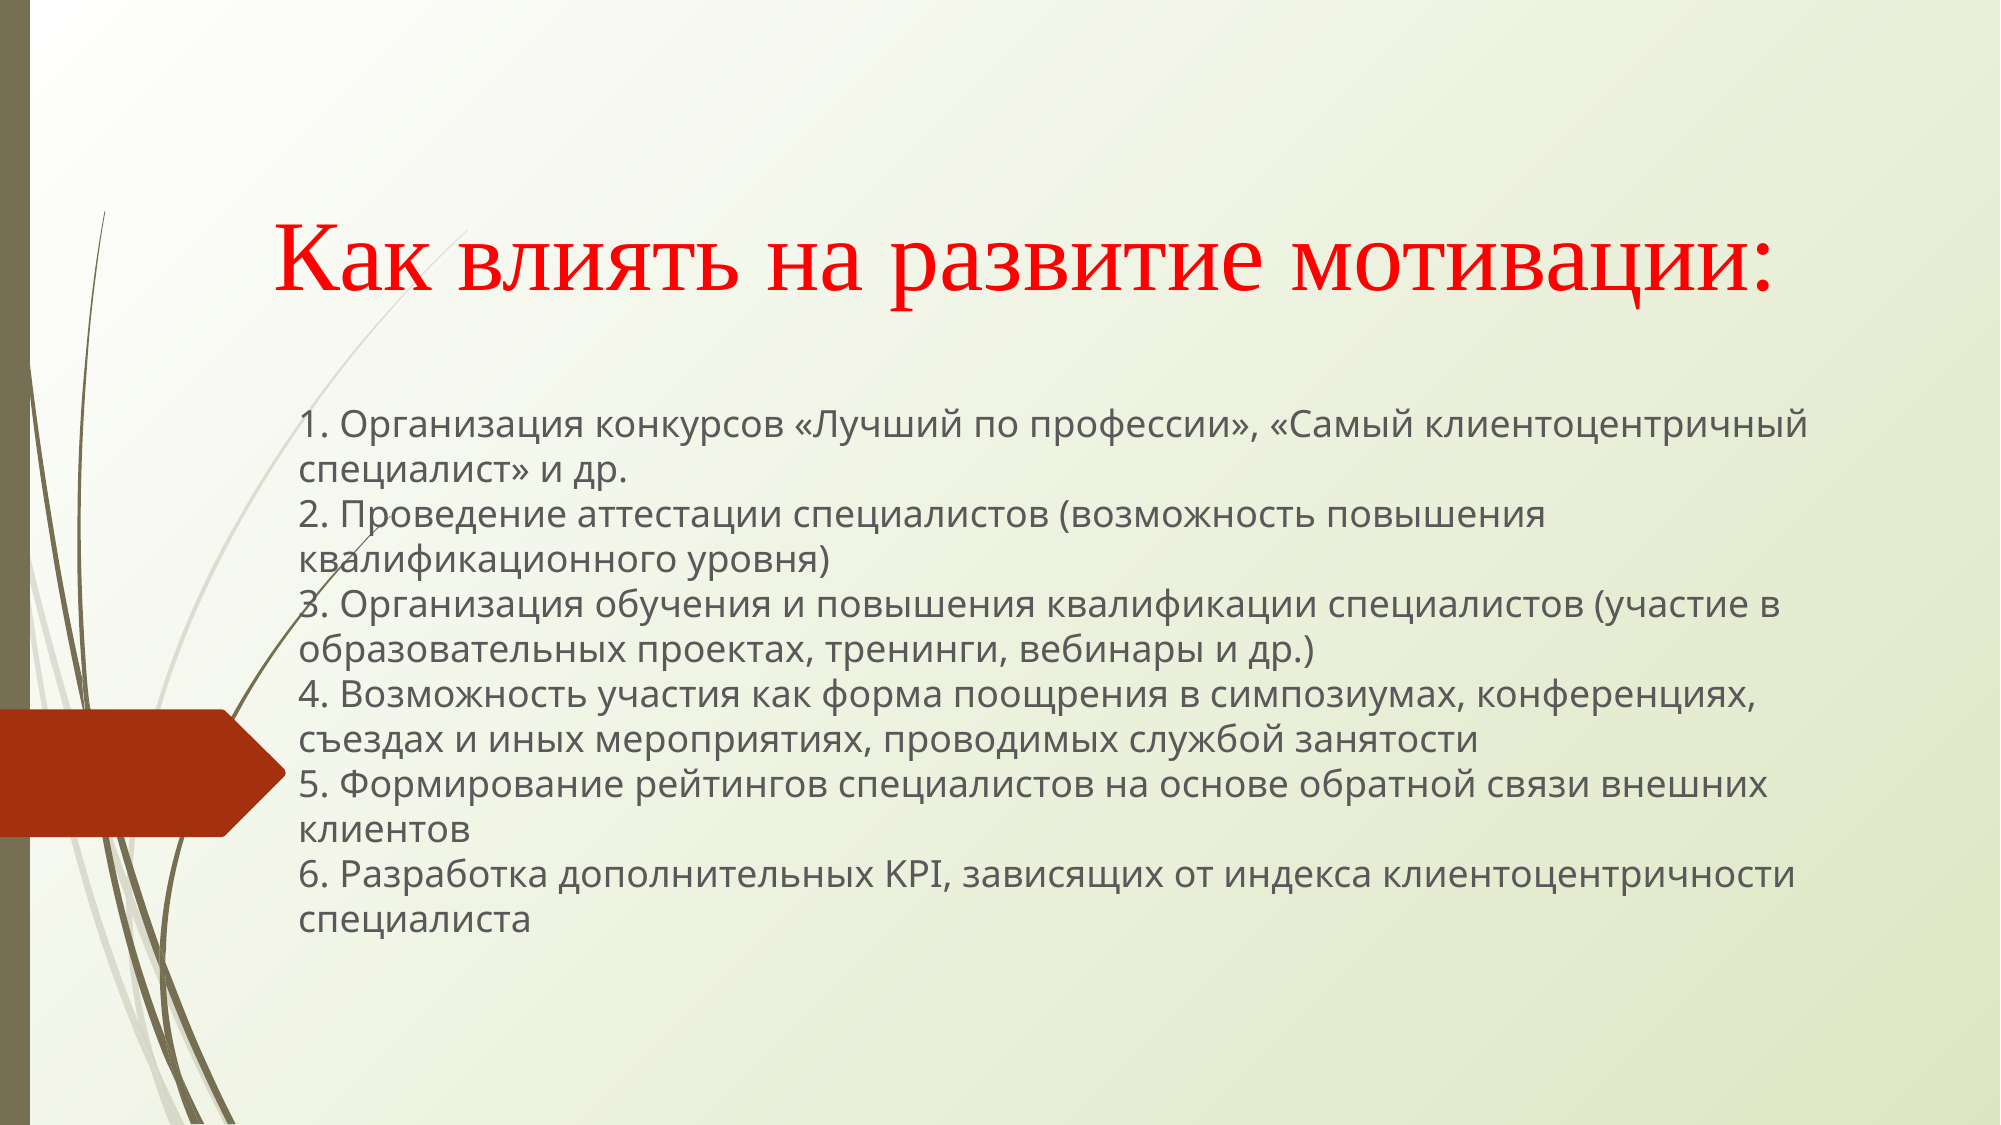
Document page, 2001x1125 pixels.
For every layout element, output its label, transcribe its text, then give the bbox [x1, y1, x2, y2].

subtitle 1. Организация конкурсов «Лучший по профессии», «Самый клиентоцентричный специалист» и др. 2. Проведение аттестации специалистов (возможность повышения квалификационного уровня) 3. Организация обучения и повышения квалификации специалистов (участие в образовательных проектах, тренинги, вебинары и др.) 4. Возможность участия как форма поощрения в симпозиумах, конференциях, съездах и иных мероприятиях, проводимых службой занятости 5. Формирование рейтингов специалистов на основе обратной связи внешних клиентов 6. Разработка дополнительных KPI, зависящих от индекса клиентоцентричности специалиста [283, 392, 1888, 1019]
title Как влиять на развитие мотивации: [148, 53, 1905, 358]
